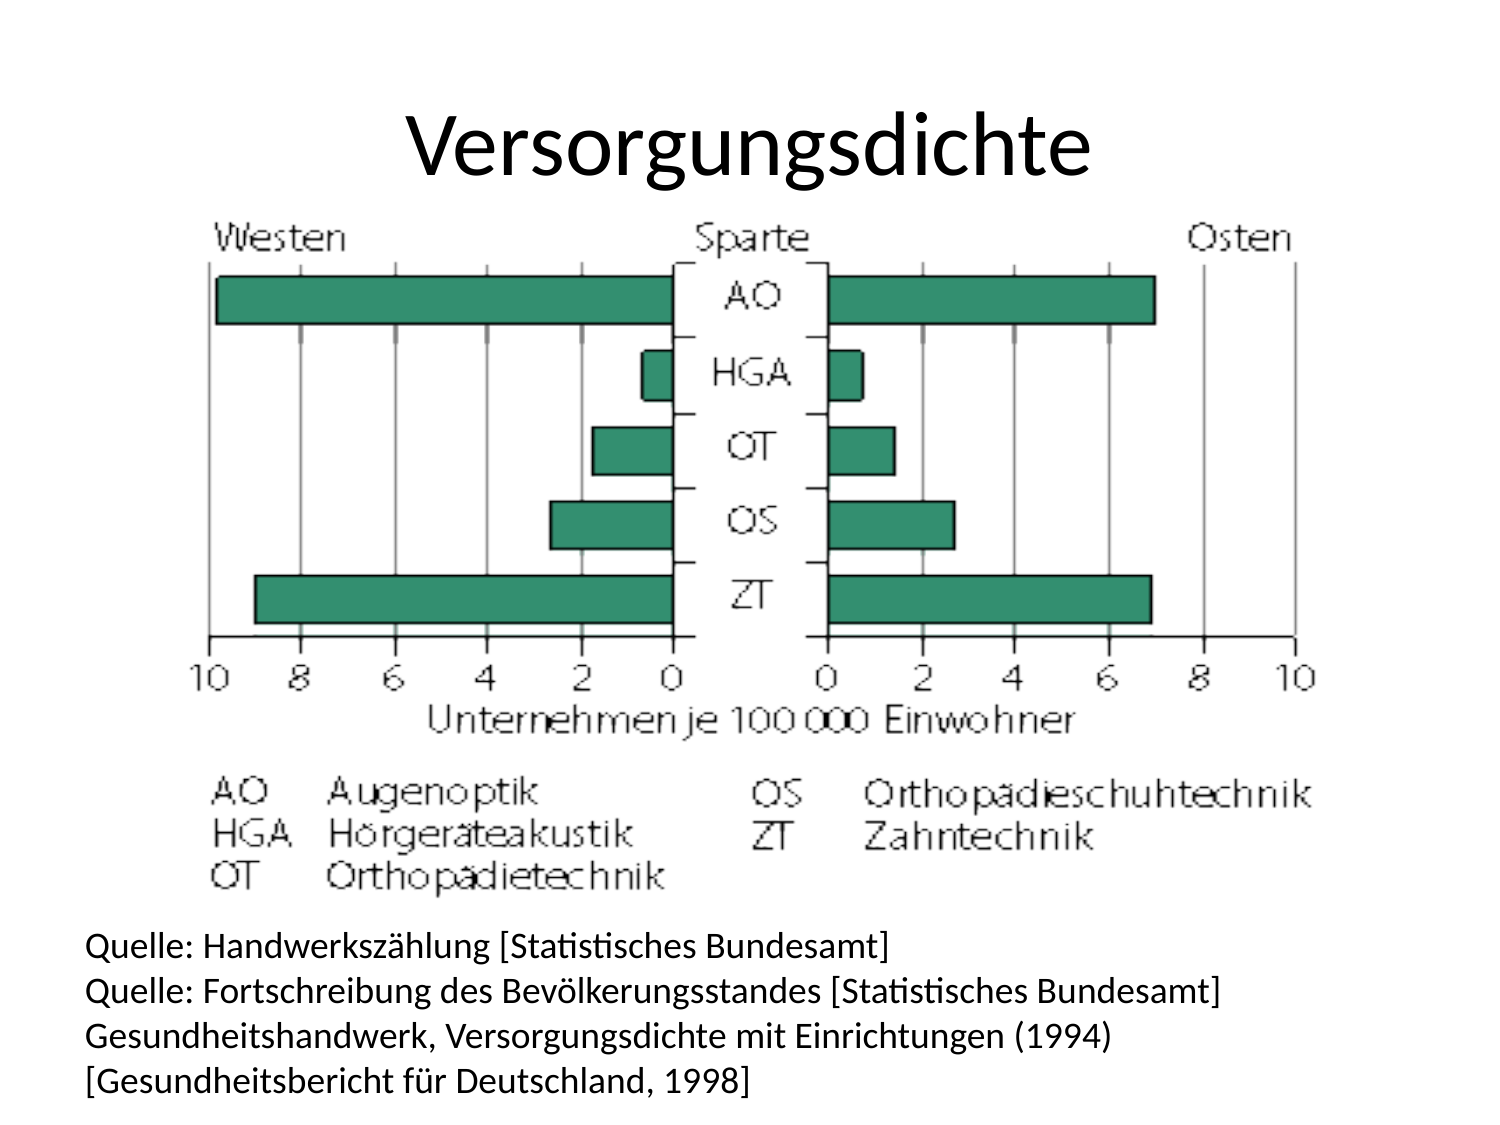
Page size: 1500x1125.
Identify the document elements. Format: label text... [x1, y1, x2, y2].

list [128, 175, 1384, 922]
title Versorgungsdichte [75, 45, 1425, 233]
text_box Quelle: Handwerkszählung [Statistisches Bundesamt] Quelle: Fortschreibung des Bevölkerungsstandes [Statistisches Bundesamt] Gesundheitshandwerk, Versorgungsdichte mit Einrichtungen (1994) [Gesundheitsbericht für Deutschland, 1998] [70, 913, 1407, 1125]
